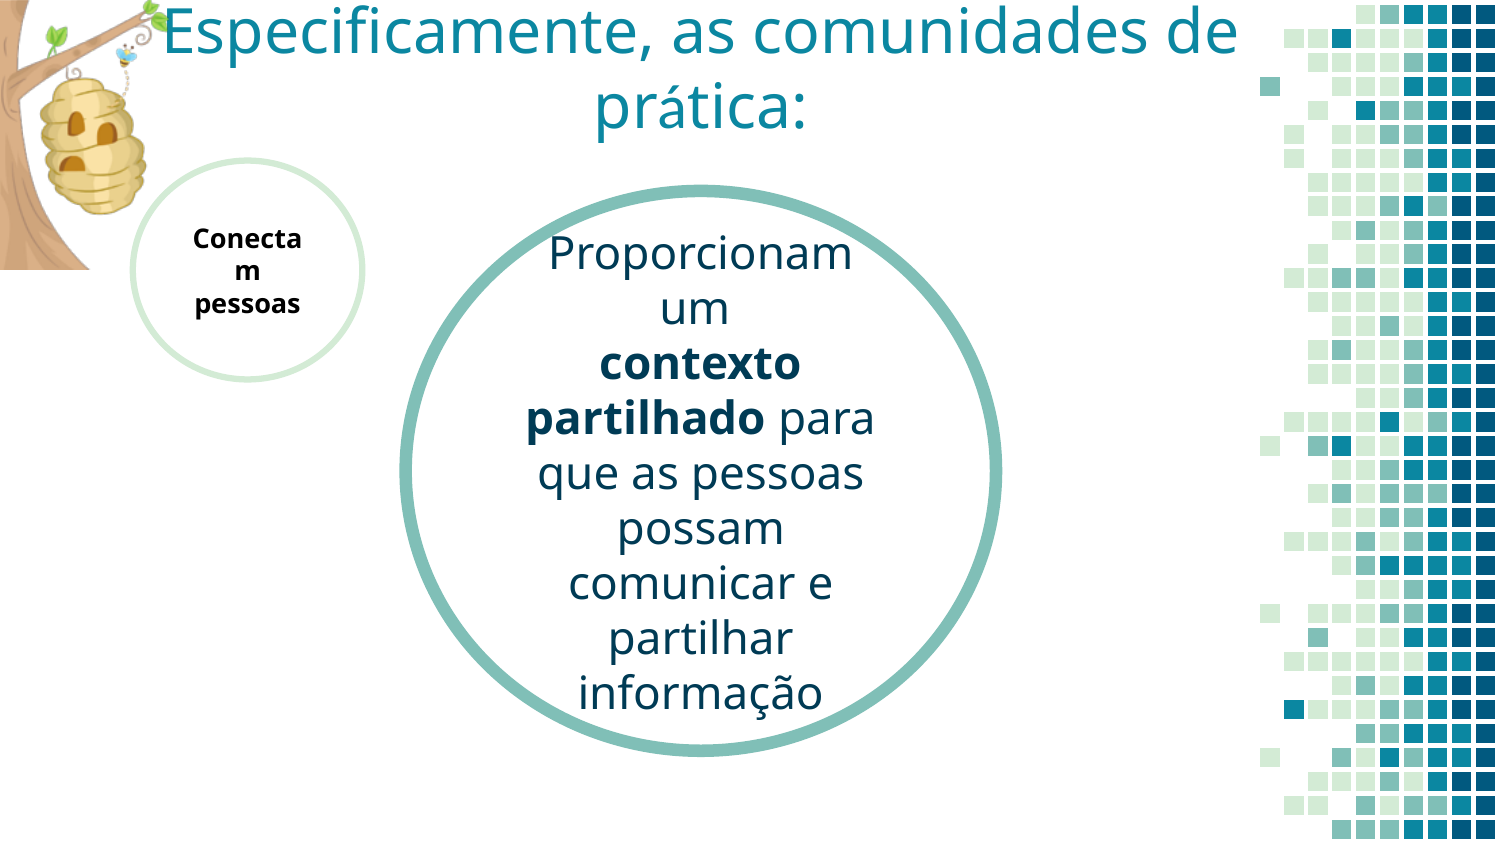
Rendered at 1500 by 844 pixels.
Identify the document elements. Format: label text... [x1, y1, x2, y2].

picture [0, 0, 169, 270]
title Especificamente, as comunidades de prática: [173, 50, 1318, 156]
text_box Proporcionam um contexto partilhado para que as pessoas possam comunicar e partilhar informação [405, 190, 997, 751]
text_box Conectam pessoas [133, 160, 363, 380]
